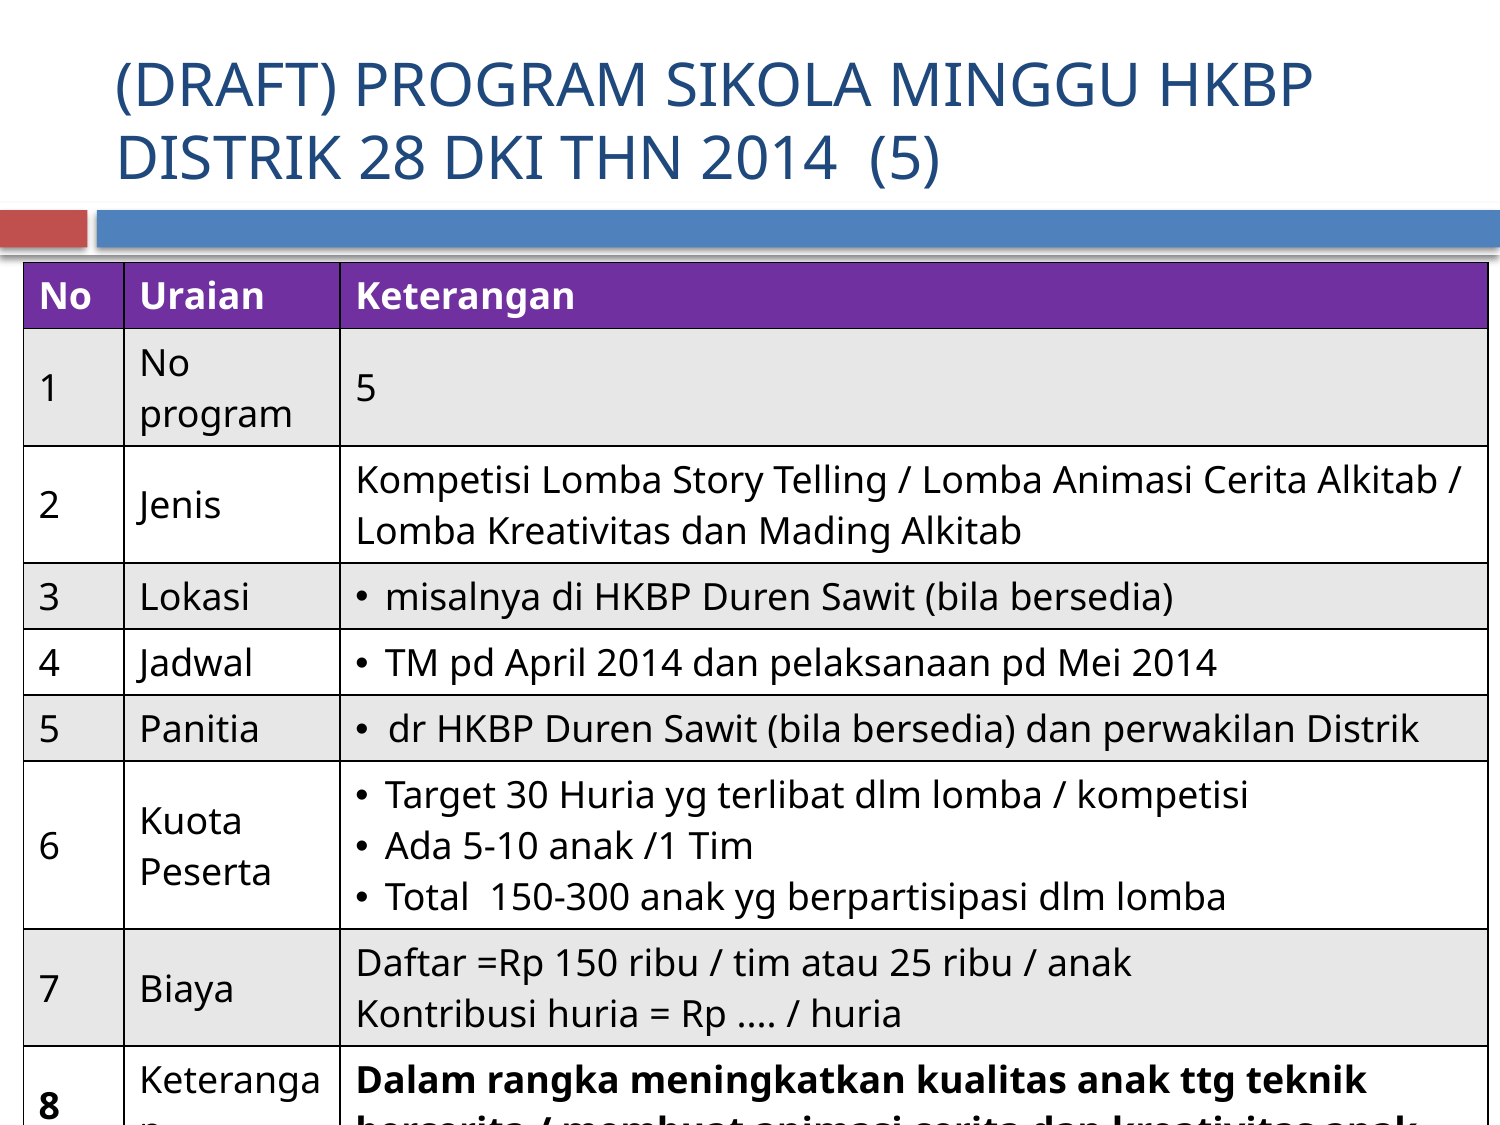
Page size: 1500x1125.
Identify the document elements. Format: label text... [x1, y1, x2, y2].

table_header Keterangan [341, 263, 1487, 328]
table_cell No program [125, 329, 339, 445]
table_cell 7 [24, 930, 123, 1045]
table_cell 5 [24, 696, 123, 760]
title (DRAFT) PROGRAM SIKOLA MINGGU HKBP DISTRIK 28 DKI THN 2014 (5) [100, 37, 1438, 200]
table_cell Kuota Peserta [125, 762, 339, 928]
table_cell TM pd April 2014 dan pelaksanaan pd Mei 2014 [341, 630, 1487, 694]
table_cell Target 30 Huria yg terlibat dlm lomba / kompetisi Ada 5-10 anak /1 Tim Total 150-300 anak yg berpartisipasi dlm lomba [341, 762, 1487, 928]
table_cell Panitia [125, 696, 339, 760]
table_cell Jenis [125, 447, 339, 562]
table_cell Kompetisi Lomba Story Telling / Lomba Animasi Cerita Alkitab / Lomba Kreativitas dan Mading Alkitab [341, 447, 1487, 562]
table_header No [24, 263, 123, 328]
table_cell 3 [24, 564, 123, 628]
table_cell Jadwal [125, 630, 339, 694]
table_cell dr HKBP Duren Sawit (bila bersedia) dan perwakilan Distrik [341, 696, 1487, 760]
table_cell 2 [24, 447, 123, 562]
table_cell Keterangan [125, 1047, 339, 1125]
table_cell misalnya di HKBP Duren Sawit (bila bersedia) [341, 564, 1487, 628]
table_cell 4 [24, 630, 123, 694]
table_cell 6 [24, 762, 123, 928]
table_cell Biaya [125, 930, 339, 1045]
table_cell 1 [24, 329, 123, 445]
table_cell Lokasi [125, 564, 339, 628]
table_cell 5 [341, 329, 1487, 445]
table_cell 8 [24, 1047, 123, 1125]
table_header Uraian [125, 263, 339, 328]
table_cell Dalam rangka meningkatkan kualitas anak ttg teknik bercerita / membuat animasi cerita dan kreativitas anak [341, 1047, 1487, 1125]
table_cell Daftar =Rp 150 ribu / tim atau 25 ribu / anak Kontribusi huria = Rp .... / huria [341, 930, 1487, 1045]
